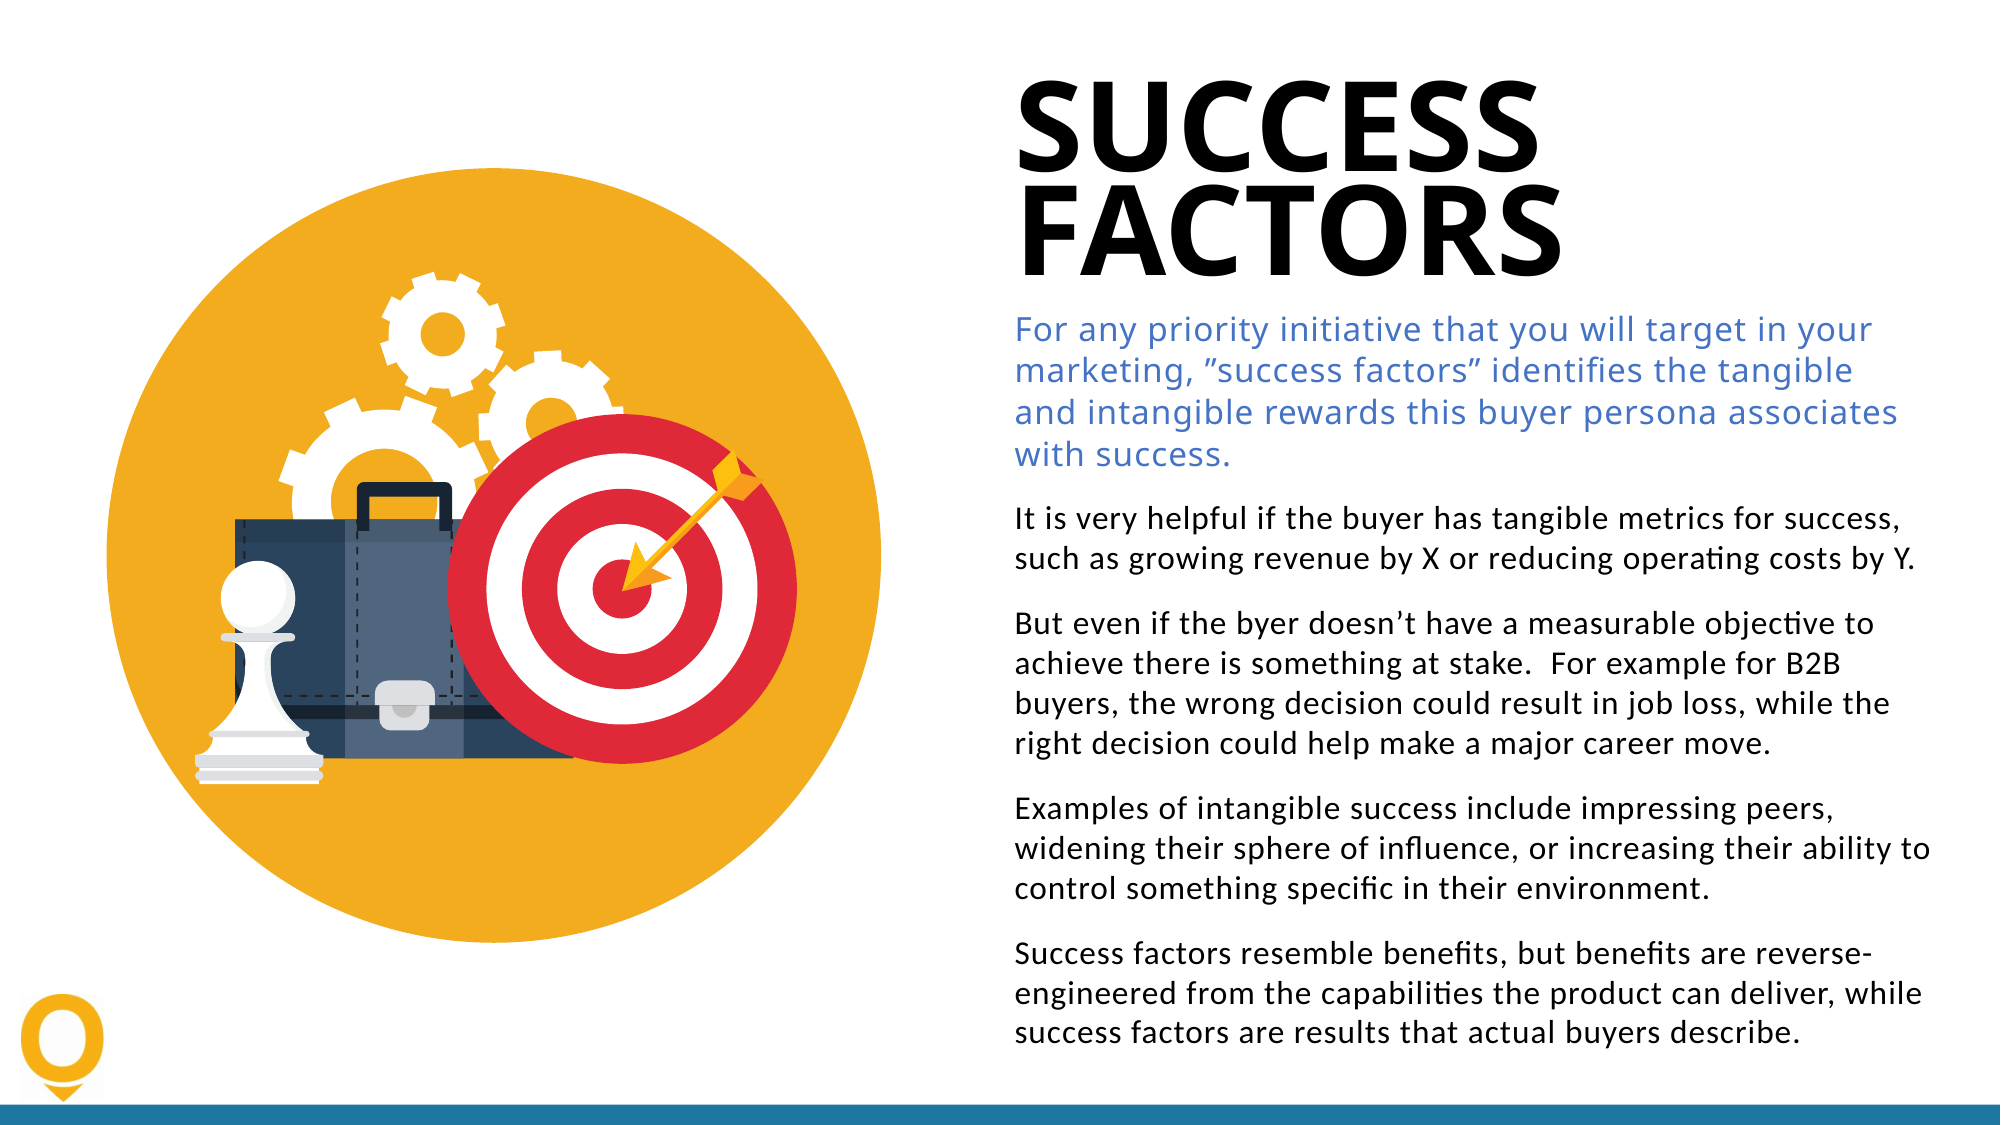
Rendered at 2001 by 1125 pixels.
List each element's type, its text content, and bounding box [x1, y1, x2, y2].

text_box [106, 168, 882, 943]
text_box It is very helpful if the buyer has tangible metrics for success, such as growing revenue by X or reducing operating costs by Y. But even if the byer doesn’t have a measurable objective to achieve there is something at stake. For example for B2B buyers, the wrong decision could result in job loss, while the right decision could help make a major career move. Examples of intangible success include impressing peers, widening their sphere of influence, or increasing their ability to control something specific in their environment. Success factors resemble benefits, but benefits are reverse-engineered from the capabilities the product can deliver, while success factors are results that actual buyers describe. [999, 489, 1963, 556]
text_box For any priority initiative that you will target in your marketing, ”success factors” identifies the tangible and intangible rewards this buyer persona associates with success. [999, 298, 1938, 365]
picture [21, 994, 104, 1102]
text_box SUCCESS FACTORS [999, 84, 1781, 152]
